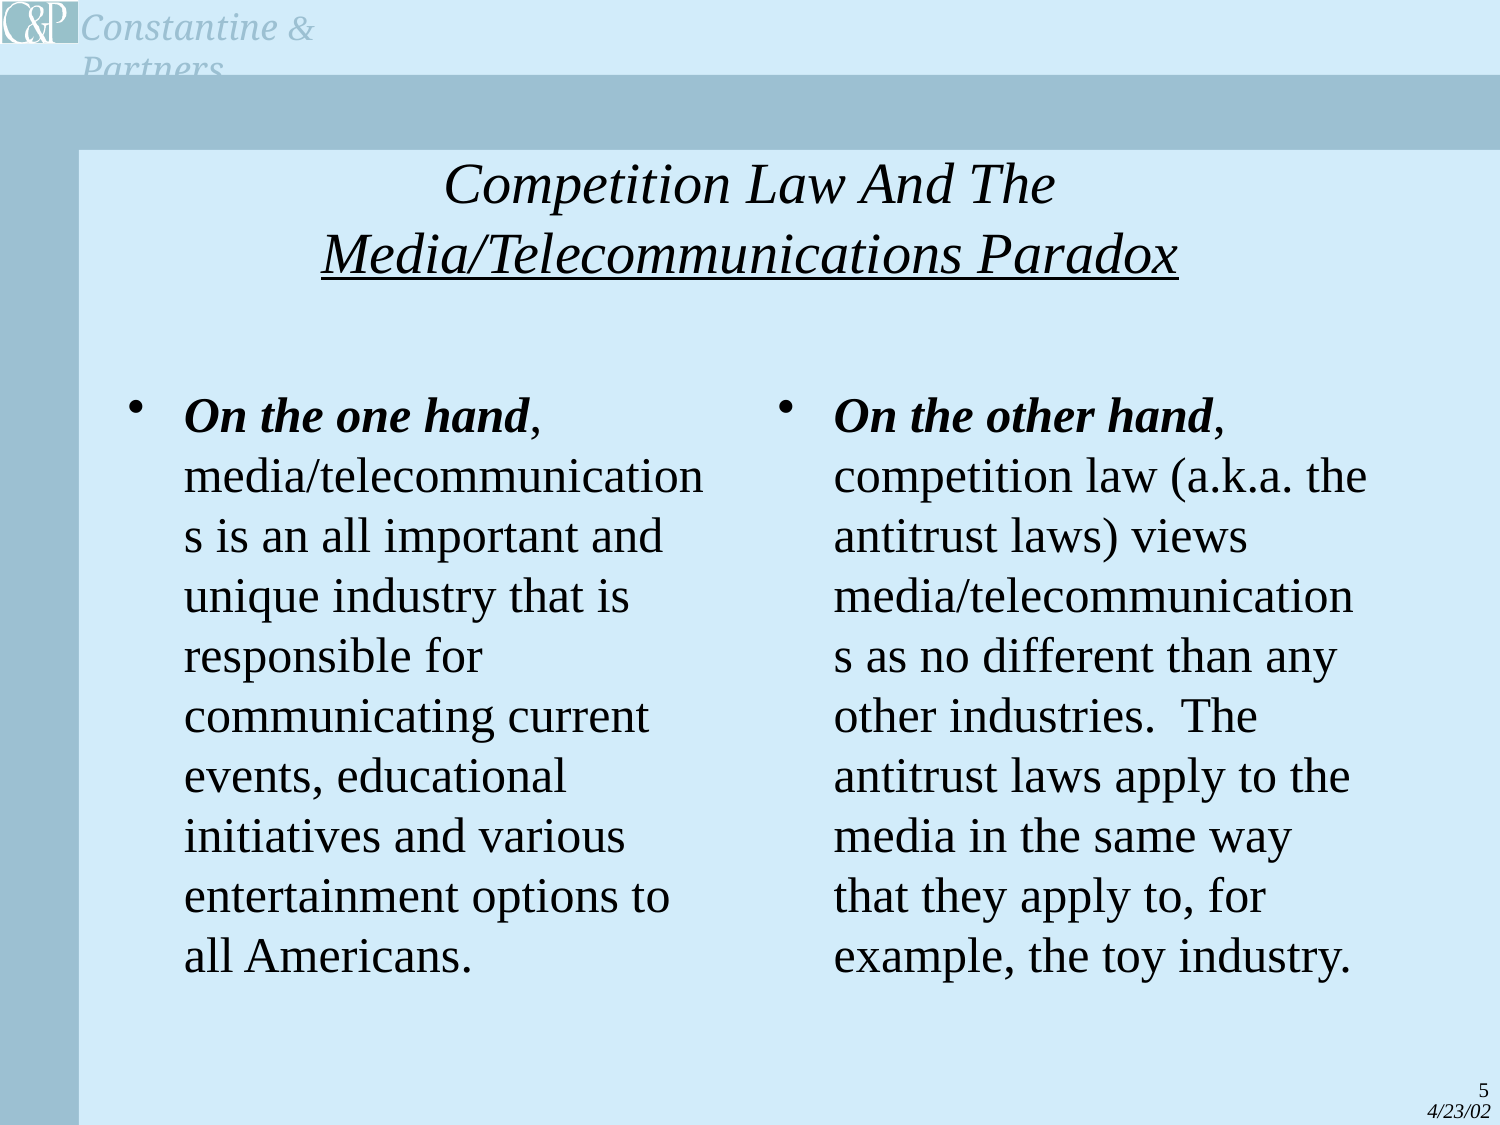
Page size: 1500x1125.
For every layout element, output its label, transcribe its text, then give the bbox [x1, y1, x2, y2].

title Competition Law And The Media/Telecommunications Paradox [112, 137, 1388, 300]
list On the other hand, competition law (a.k.a. the antitrust laws) views media/telecommunications as no different than any other industries. The antitrust laws apply to the media in the same way that they apply to, for example, the toy industry. [762, 375, 1388, 1050]
list On the one hand, media/telecommunications is an all important and unique industry that is responsible for communicating current events, educational initiatives and various entertainment options to all Americans. [112, 375, 738, 1050]
